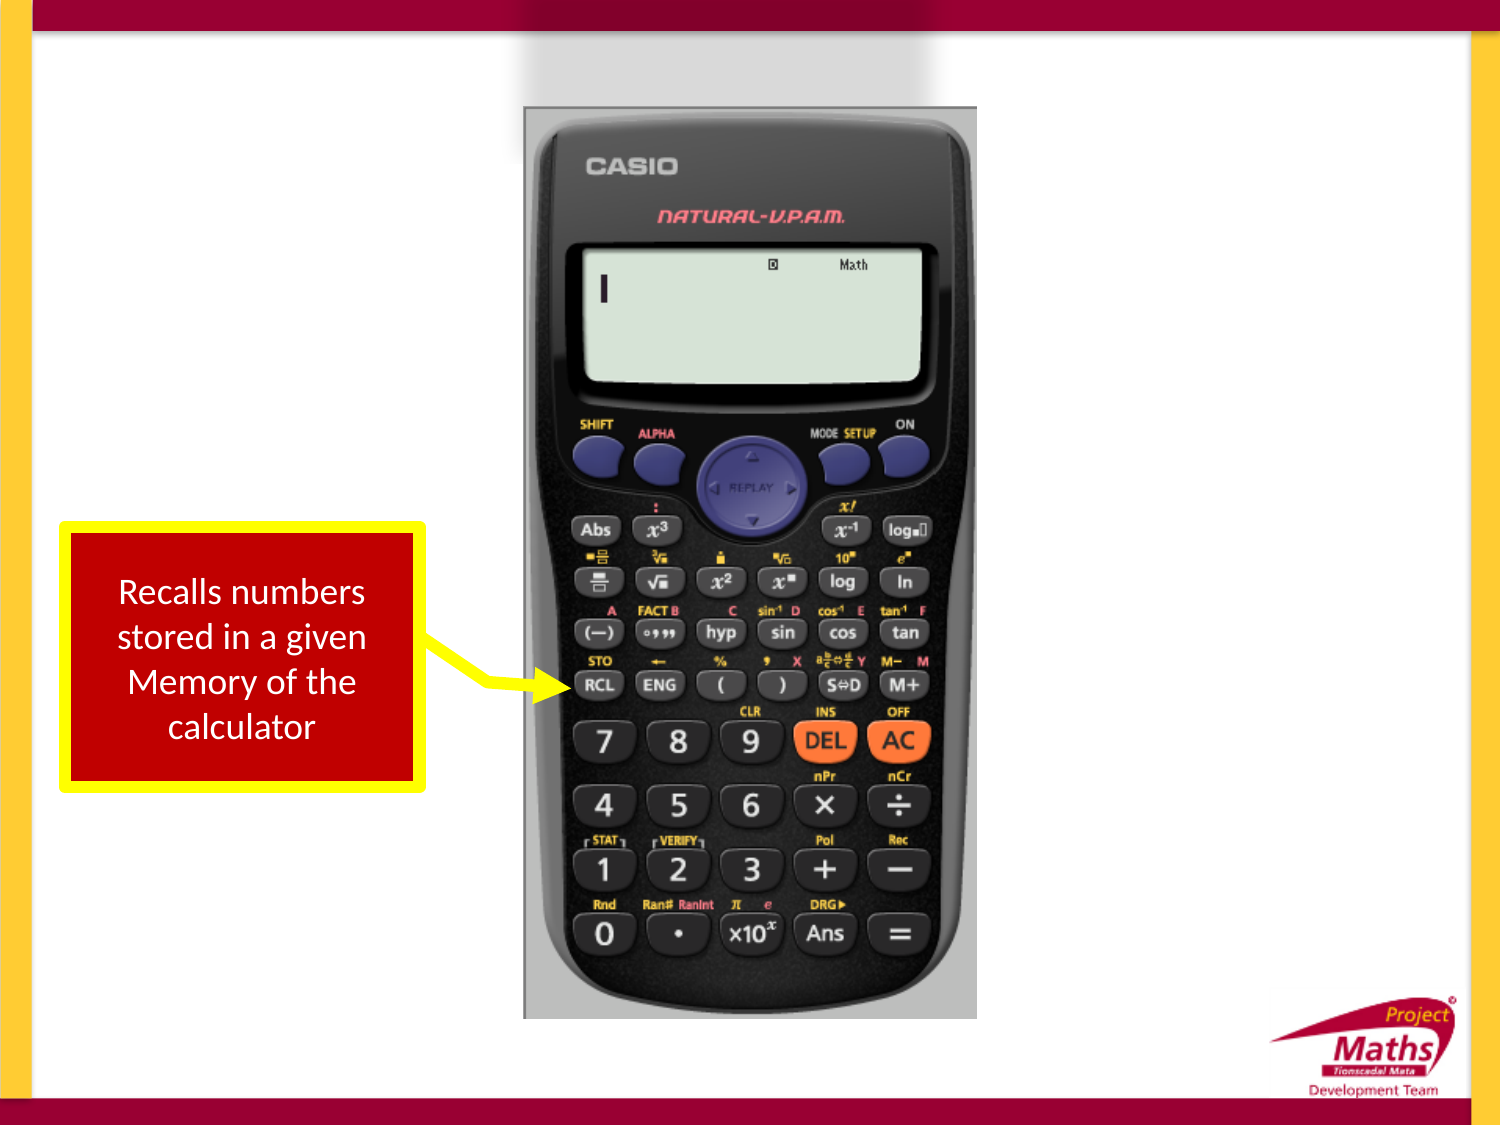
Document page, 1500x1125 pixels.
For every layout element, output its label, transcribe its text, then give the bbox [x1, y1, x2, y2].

text_box Recalls numbers stored in a given Memory of the calculator [63, 525, 572, 789]
picture [1269, 987, 1466, 1098]
picture [523, 106, 977, 1019]
